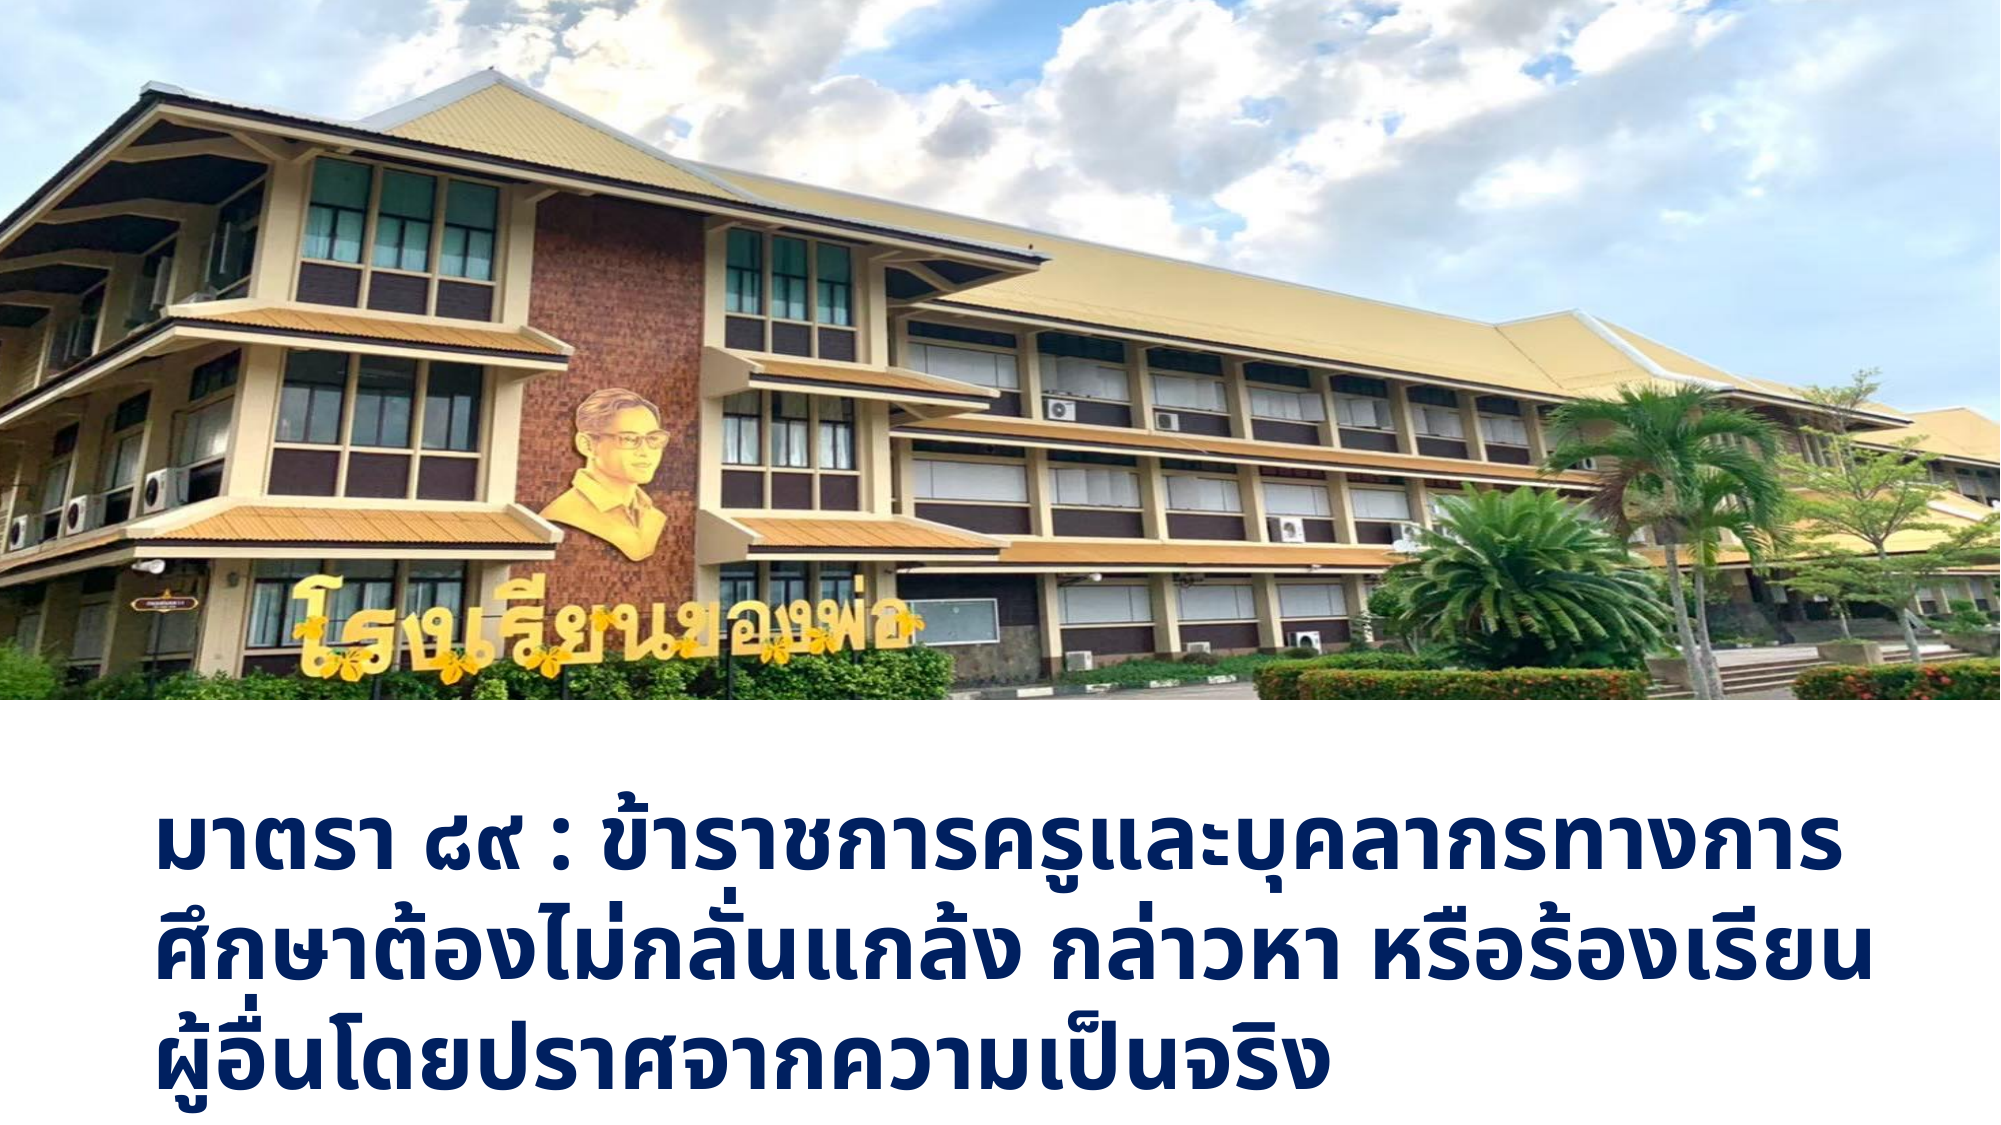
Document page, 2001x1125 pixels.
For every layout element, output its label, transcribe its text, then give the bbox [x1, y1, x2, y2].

text_box มาตรา ๘๙ : ข้าราชการครูและบุคลากรทางการศึกษาต้องไม่กลั่นแกล้ง กล่าวหา หรือร้องเรียนผู้อื่นโดยปราศจากความเป็นจริง [137, 770, 1929, 1116]
picture [0, 0, 2000, 700]
